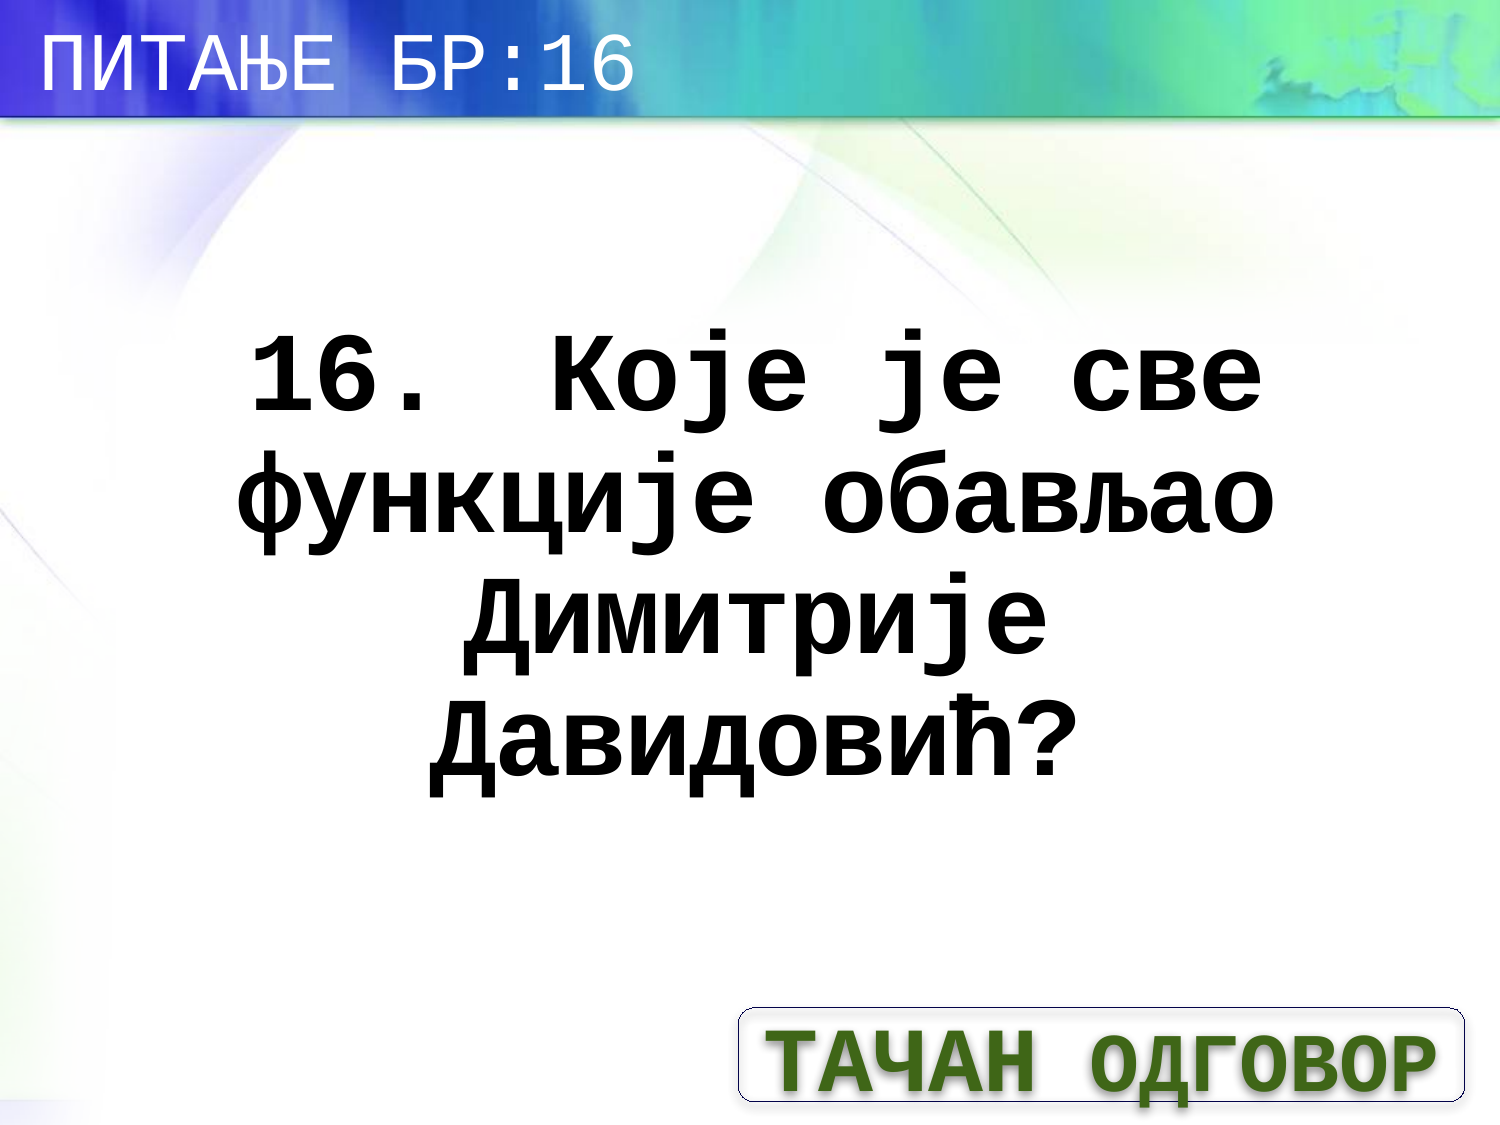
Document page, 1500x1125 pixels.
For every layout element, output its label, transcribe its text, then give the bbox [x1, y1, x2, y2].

text_box ТАЧАН ОДГОВОР [738, 1007, 1465, 1102]
title 16. Које је све функције обављао Димитрије Давидовић? [117, 164, 1395, 950]
text_box ПИТАЊЕ БР:16 [23, 0, 692, 115]
picture [0, 0, 1500, 1125]
